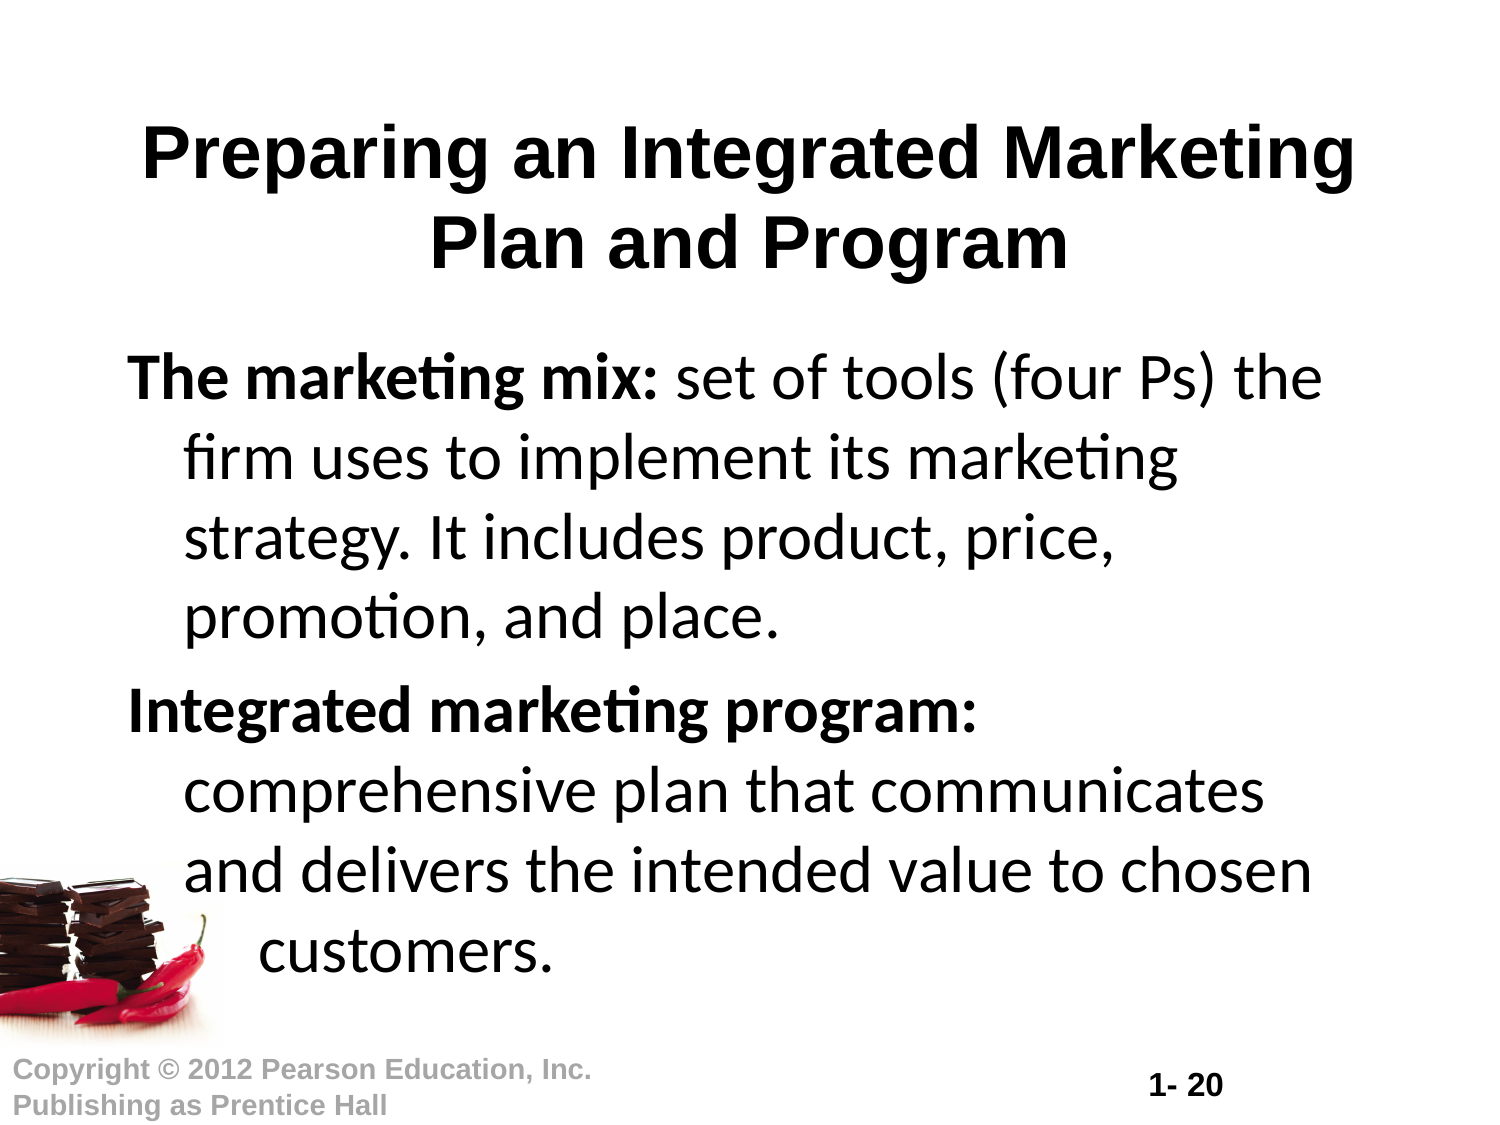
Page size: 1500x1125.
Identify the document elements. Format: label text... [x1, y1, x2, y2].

list The marketing mix: set of tools (four Ps) the firm uses to implement its marketing strategy. It includes product, price, promotion, and place. Integrated marketing program: comprehensive plan that communicates and delivers the intended value to chosen customers. [112, 324, 1388, 1001]
title Preparing an Integrated Marketing Plan and Program [112, 99, 1388, 288]
picture [0, 862, 225, 1050]
